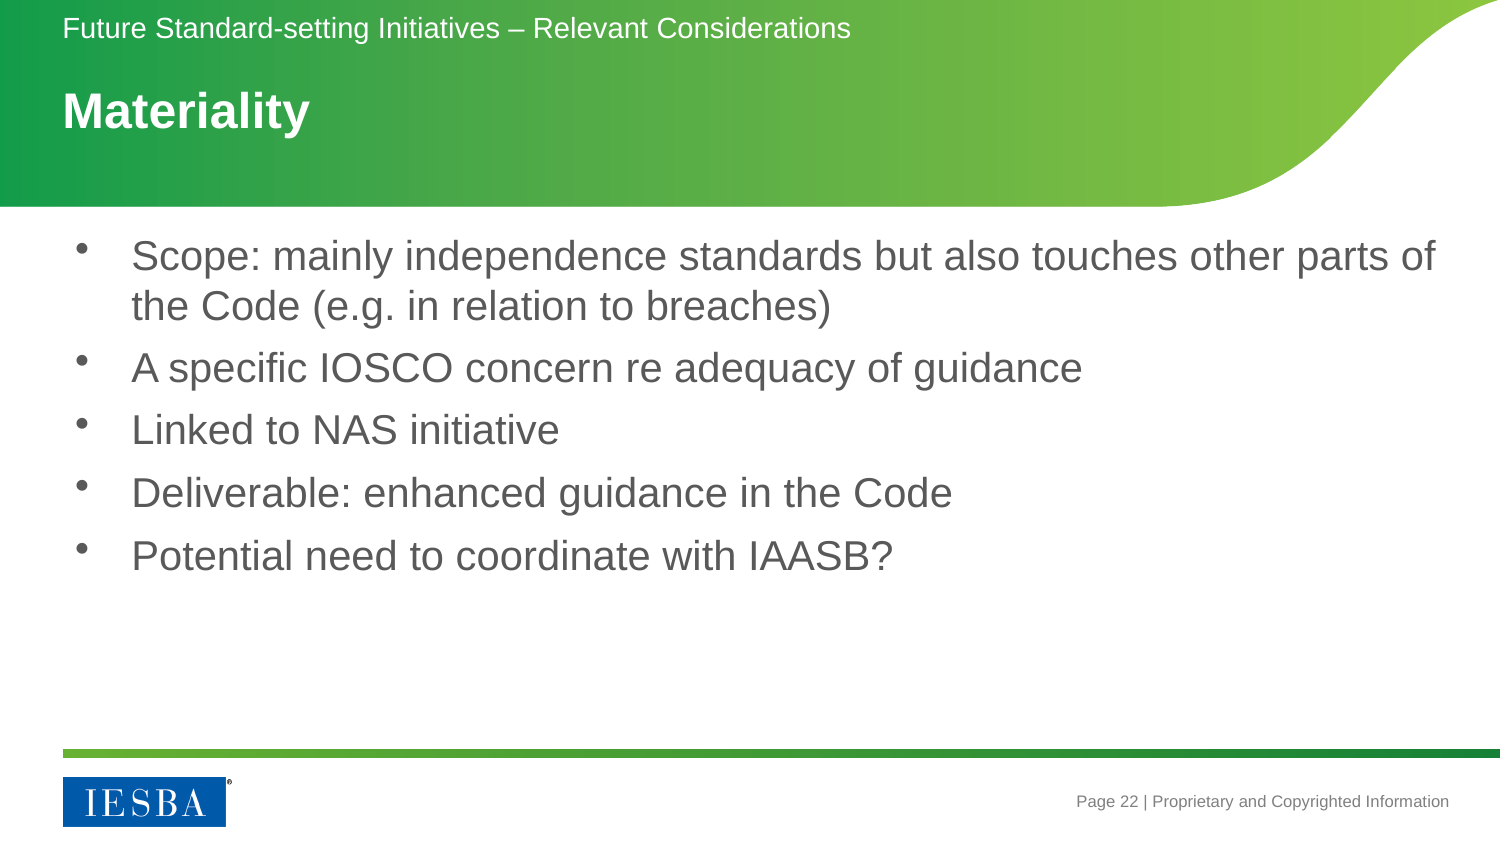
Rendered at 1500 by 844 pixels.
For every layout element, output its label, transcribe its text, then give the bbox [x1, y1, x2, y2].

picture [0, 0, 1500, 207]
title Materiality [62, 75, 1300, 142]
picture [63, 777, 232, 827]
subtitle Future Standard-setting Initiatives – Relevant Considerations [62, 9, 925, 60]
list Scope: mainly independence standards but also touches other parts of the Code (e.g. in relation to breaches) A specific IOSCO concern re adequacy of guidance Linked to NAS initiative Deliverable: enhanced guidance in the Code Potential need to coordinate with IAASB? [60, 220, 1488, 747]
